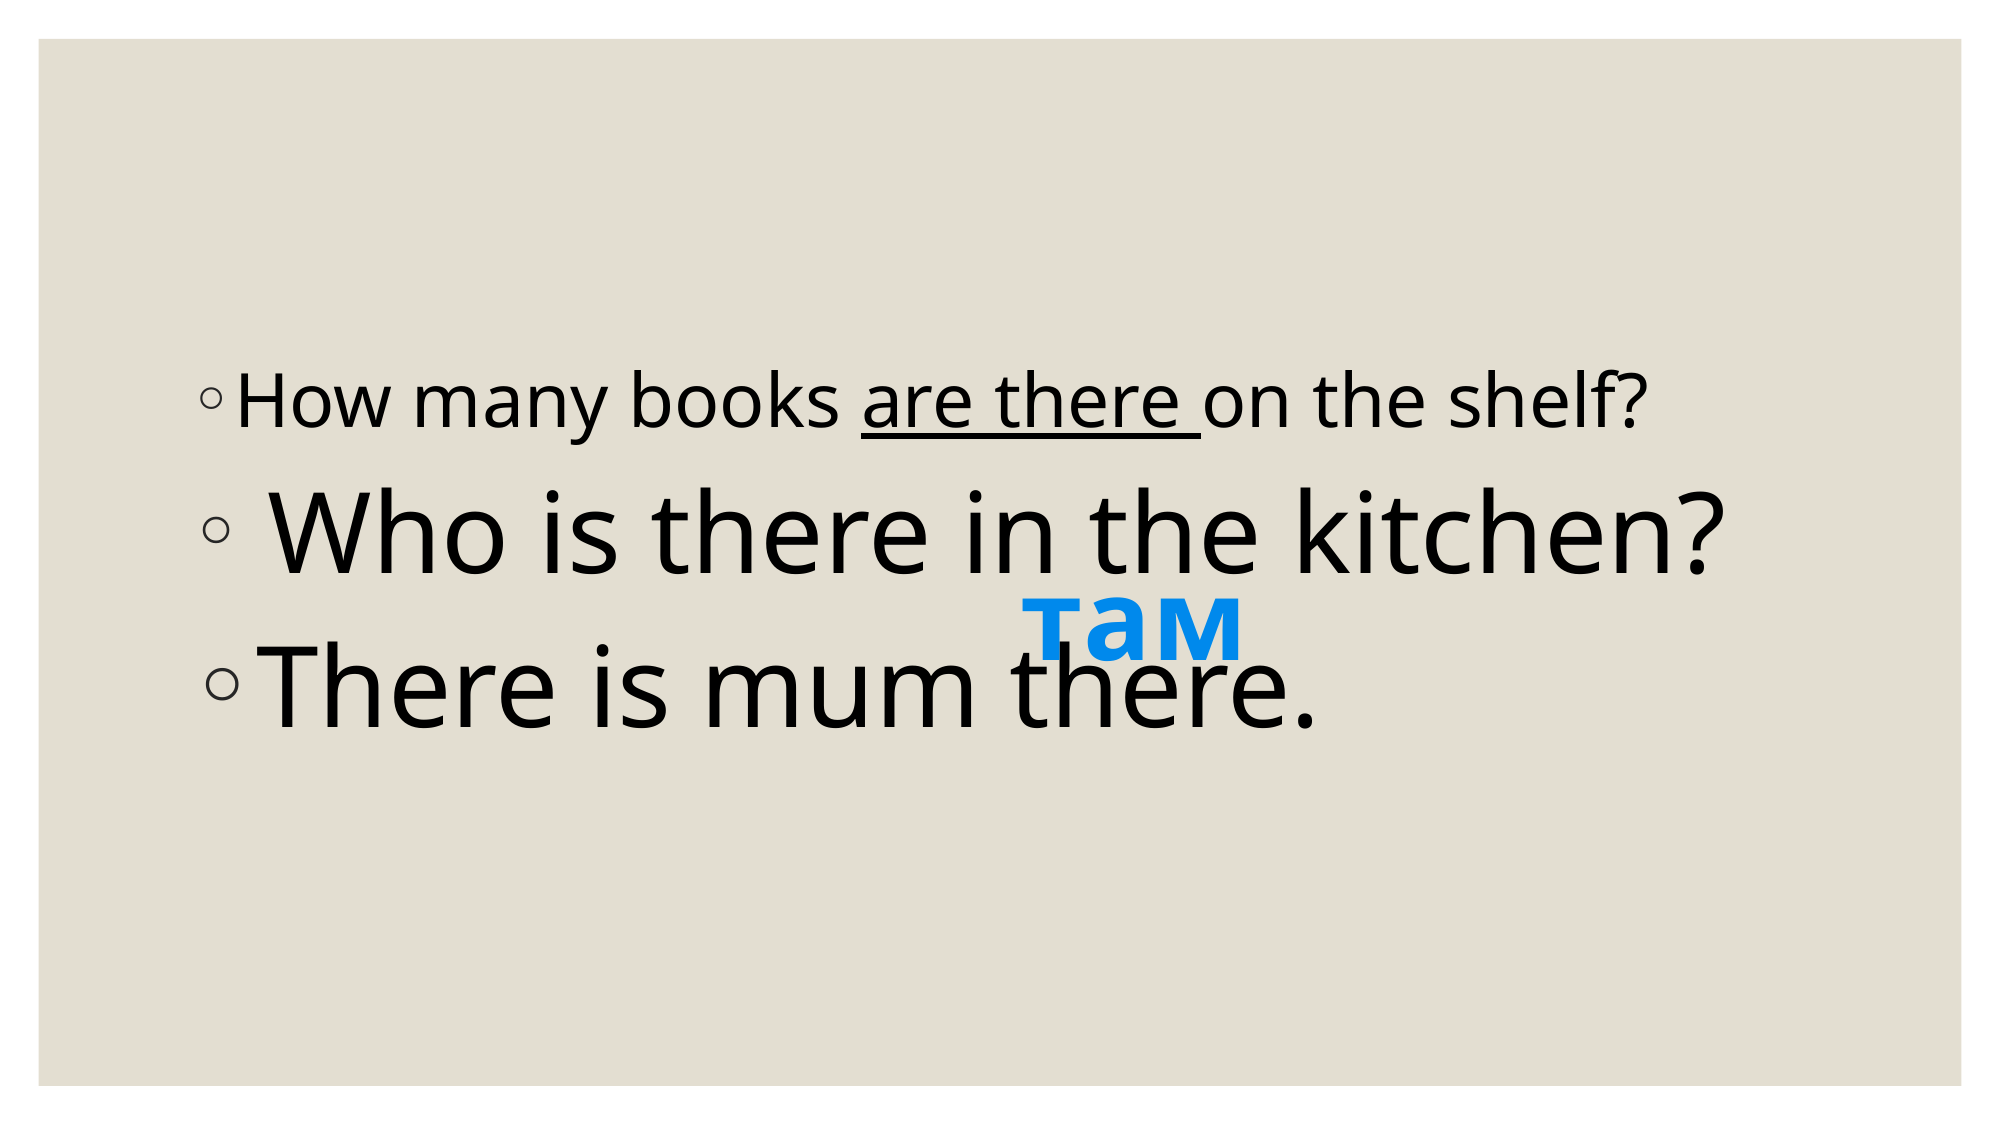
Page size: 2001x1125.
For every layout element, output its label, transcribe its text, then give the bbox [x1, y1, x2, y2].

list How many books are there on the shelf? Who is there in the kitchen? There is mum there. [174, 345, 1825, 990]
text_box там [1004, 540, 1263, 691]
